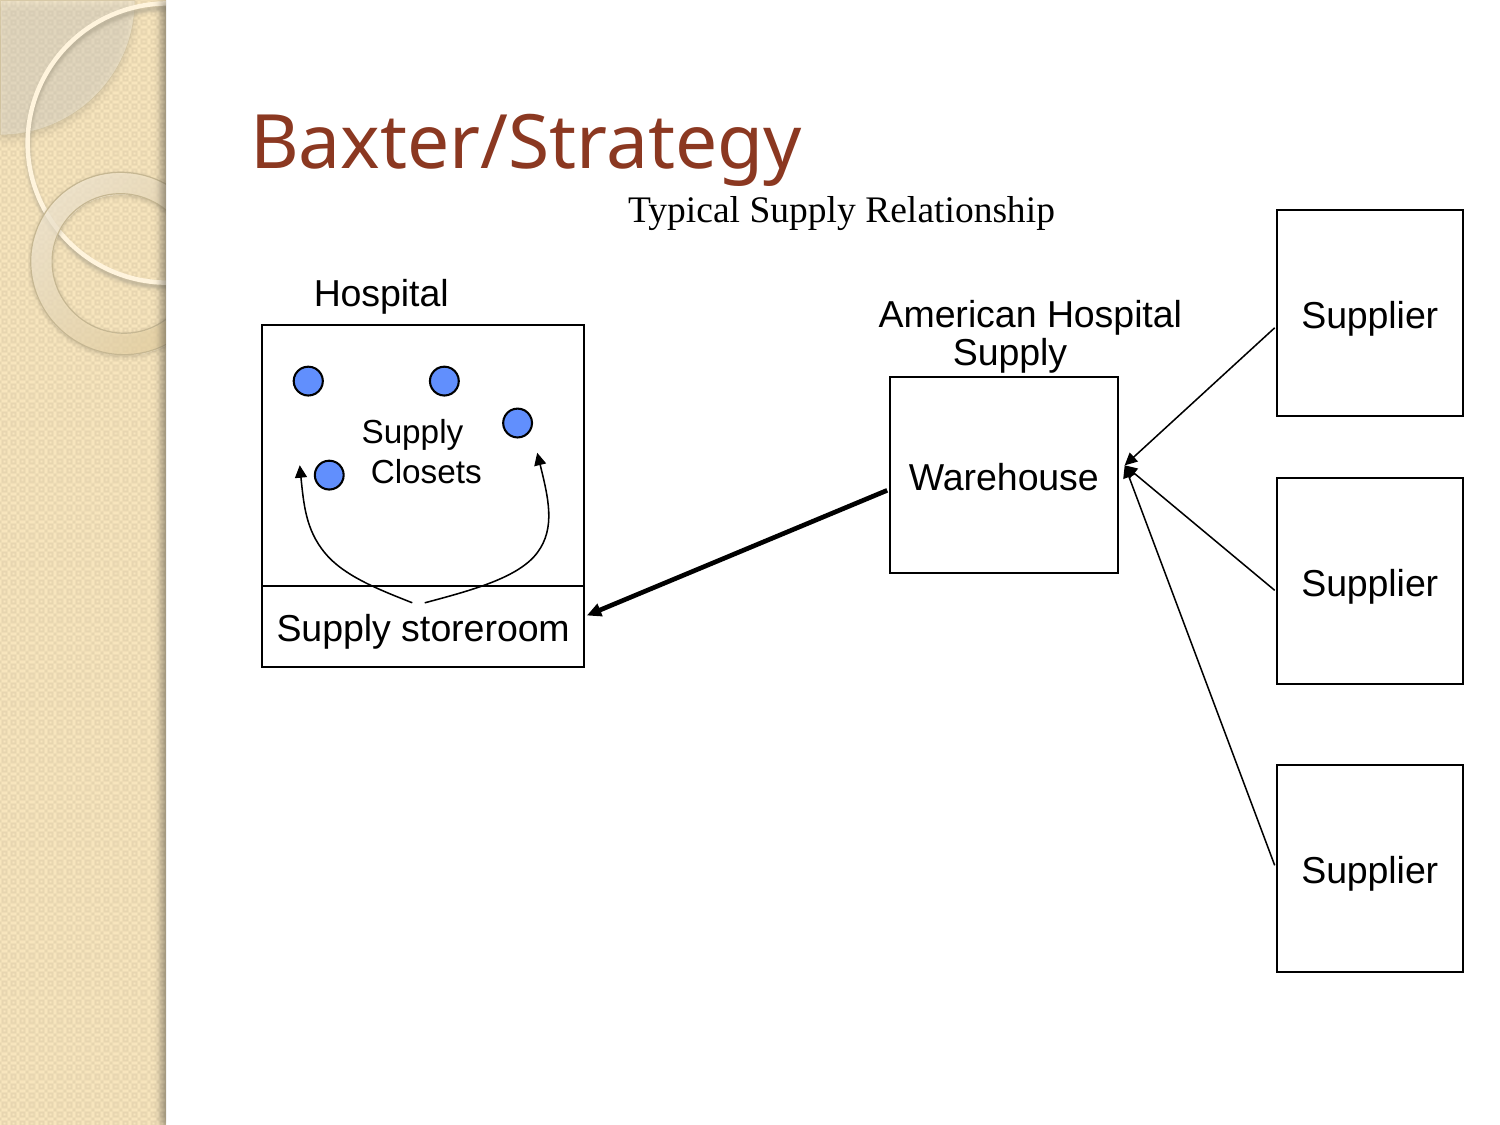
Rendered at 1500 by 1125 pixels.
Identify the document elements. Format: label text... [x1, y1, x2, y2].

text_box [862, 282, 1198, 381]
text_box Supplier [1276, 209, 1463, 417]
text_box [293, 366, 323, 396]
text_box [1124, 327, 1275, 465]
text_box [503, 408, 533, 438]
text_box Supply Closets [346, 403, 498, 498]
text_box [294, 465, 413, 603]
text_box [429, 366, 459, 396]
text_box Supplier [1276, 765, 1463, 972]
text_box [1126, 465, 1275, 591]
text_box [424, 452, 549, 603]
text_box Supplier [1276, 477, 1463, 685]
text_box Typical Supply Relationship [612, 177, 1071, 238]
text_box [314, 460, 344, 490]
text_box Supply storeroom [262, 586, 585, 668]
text_box [1123, 465, 1275, 866]
text_box [587, 490, 888, 617]
text_box [262, 324, 585, 586]
text_box Hospital [298, 261, 465, 322]
title Baxter/Strategy [235, 45, 1466, 233]
text_box Warehouse [889, 391, 1118, 574]
